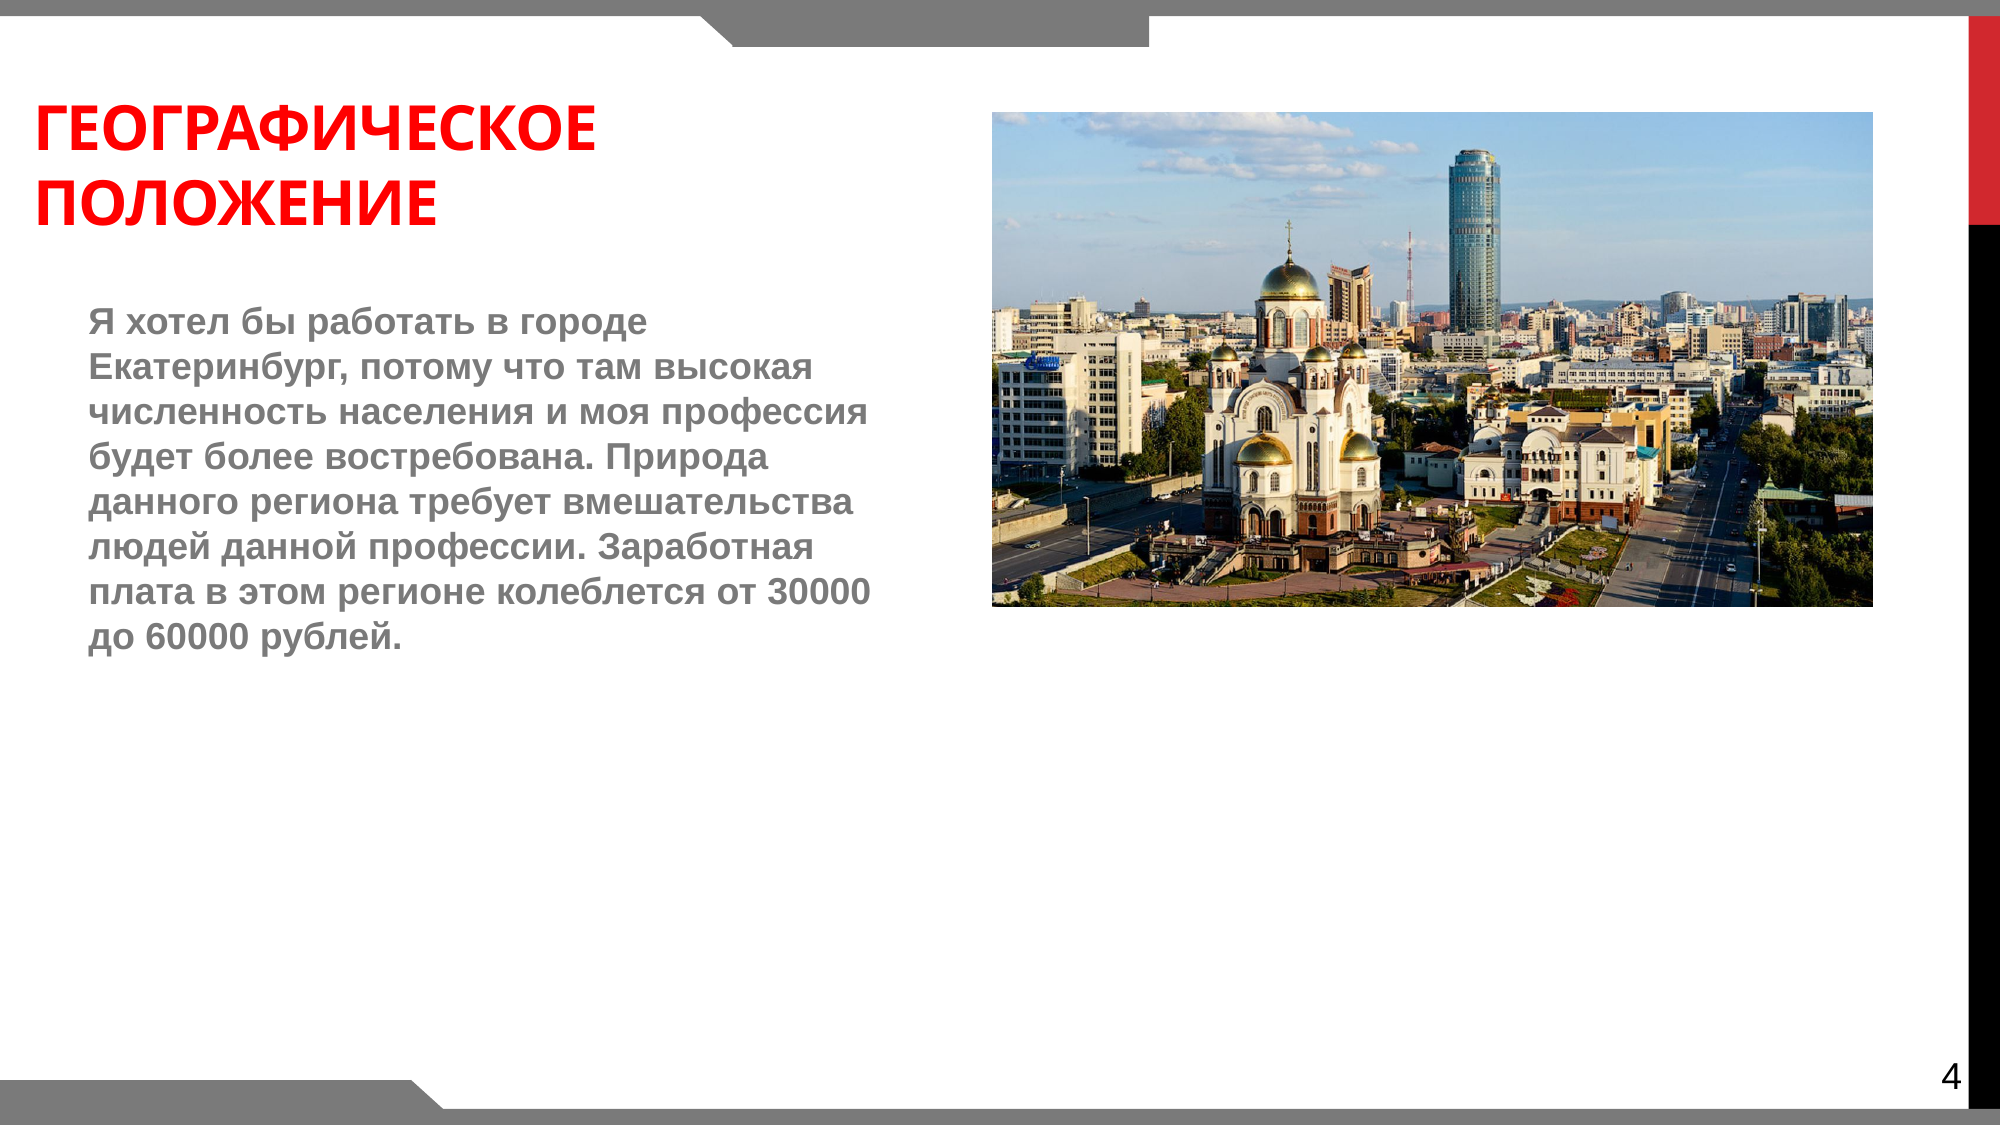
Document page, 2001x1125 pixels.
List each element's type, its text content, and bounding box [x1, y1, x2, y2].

list Я хотел бы работать в городе Екатеринбург, потому что там высокая численность населения и моя профессия будет более востребована. Природа данного региона требует вмешательства людей данной профессии. Заработная плата в этом регионе колеблется от 30000 до 60000 рублей. [73, 289, 925, 954]
title Географическое положение [18, 79, 786, 246]
text_box 4 [1926, 1044, 1977, 1105]
picture [992, 111, 1874, 608]
